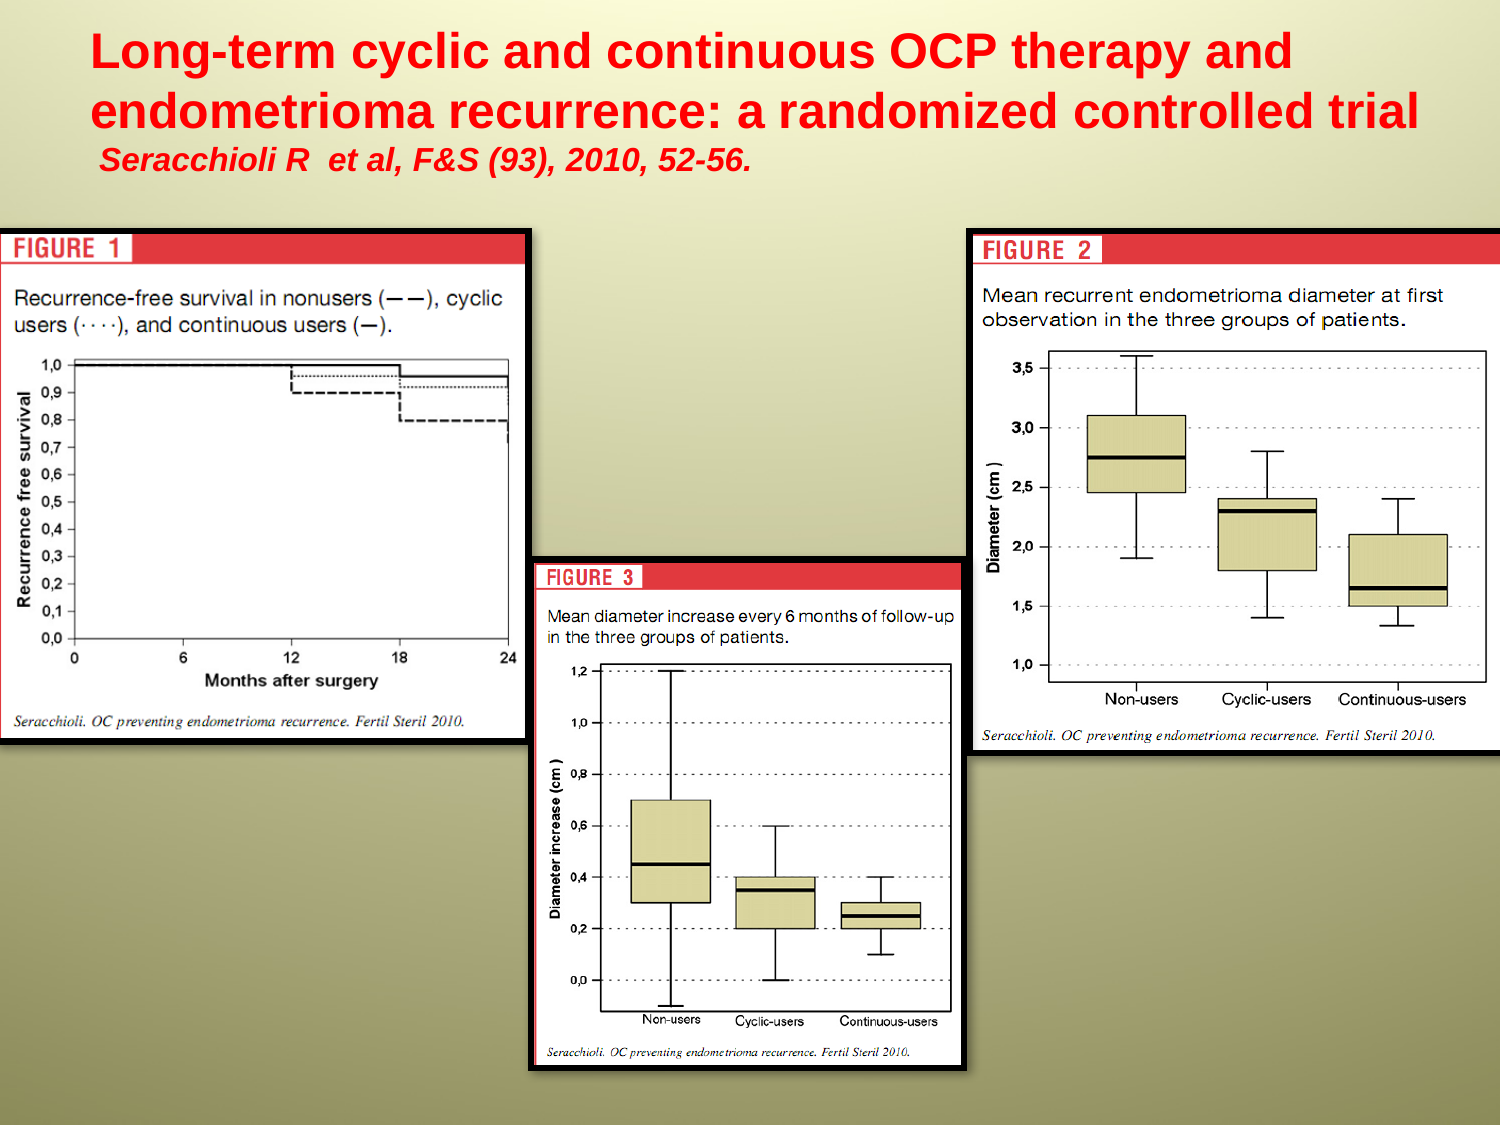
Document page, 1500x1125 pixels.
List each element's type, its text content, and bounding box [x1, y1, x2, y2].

picture [972, 234, 1500, 751]
picture [533, 562, 962, 1065]
picture [532, 232, 966, 556]
picture [0, 0, 1500, 228]
title Long-term cyclic and continuous OCP therapy and endometrioma recurrence: a randomized controlled trial Seracchioli R et al, F&S (93), 2010, 52-56. [74, 25, 1454, 232]
picture [0, 745, 1500, 1125]
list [0, 233, 526, 739]
